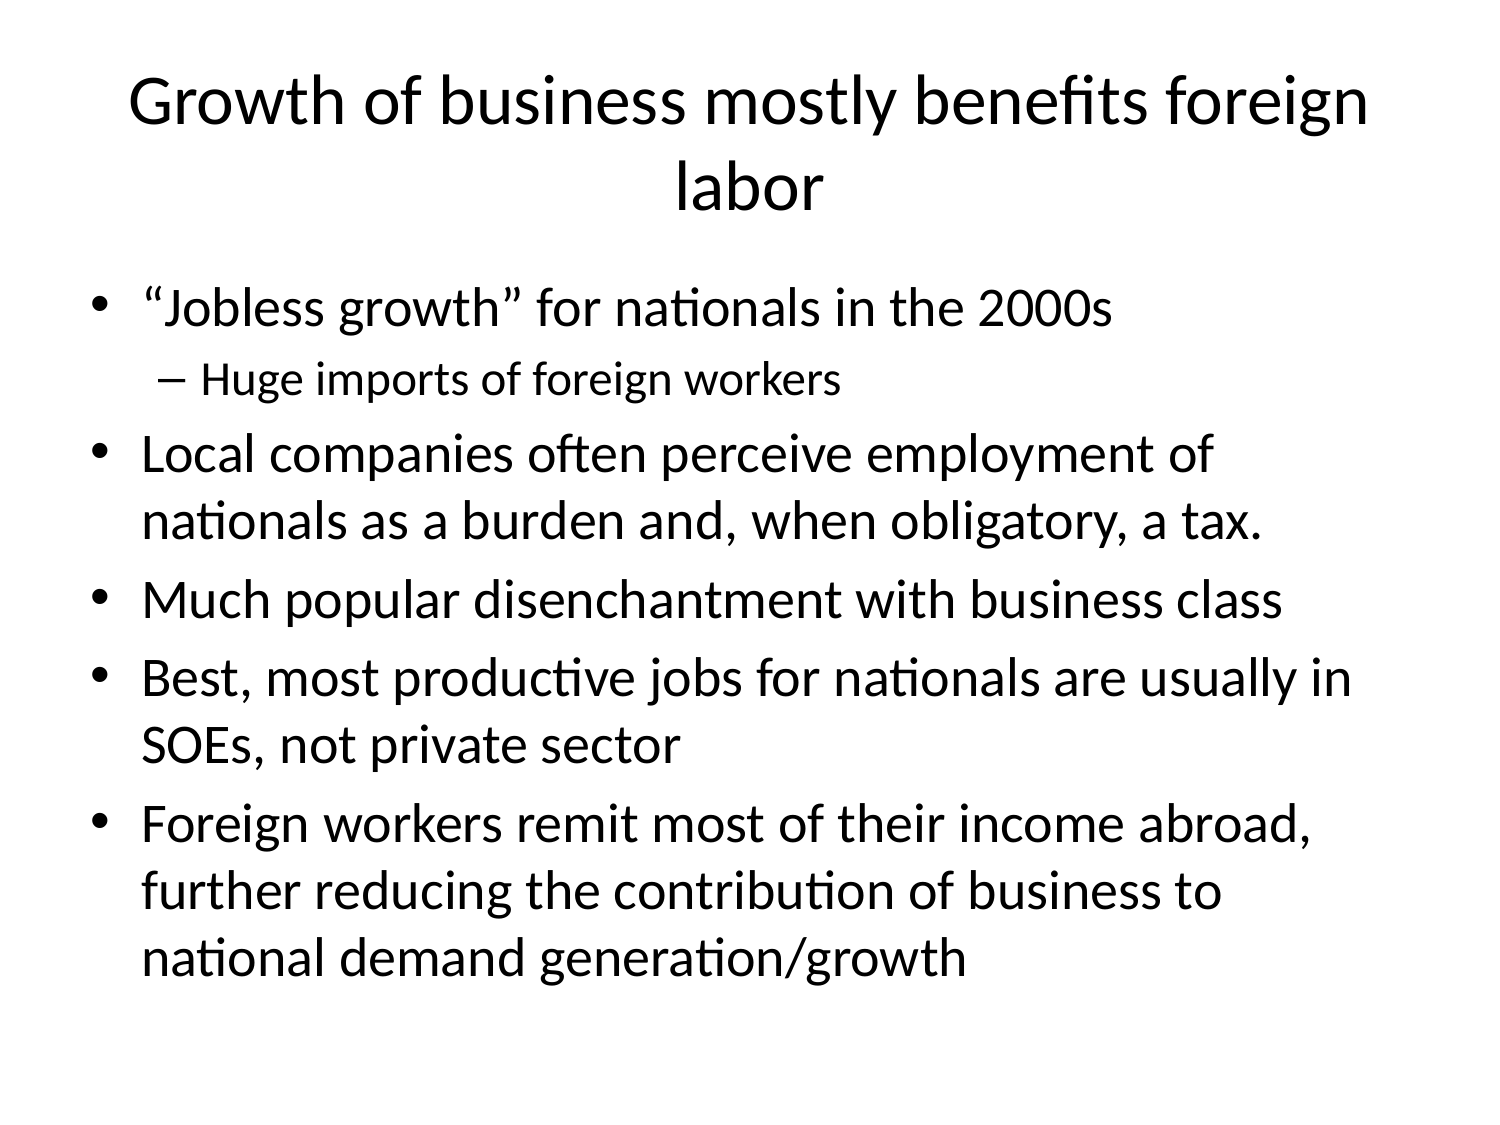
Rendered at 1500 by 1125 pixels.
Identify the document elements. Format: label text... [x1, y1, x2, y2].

list “Jobless growth” for nationals in the 2000s Huge imports of foreign workers Local companies often perceive employment of nationals as a burden and, when obligatory, a tax. Much popular disenchantment with business class Best, most productive jobs for nationals are usually in SOEs, not private sector Foreign workers remit most of their income abroad, further reducing the contribution of business to national demand generation/growth [75, 262, 1425, 1005]
title Growth of business mostly benefits foreign labor [75, 45, 1425, 233]
